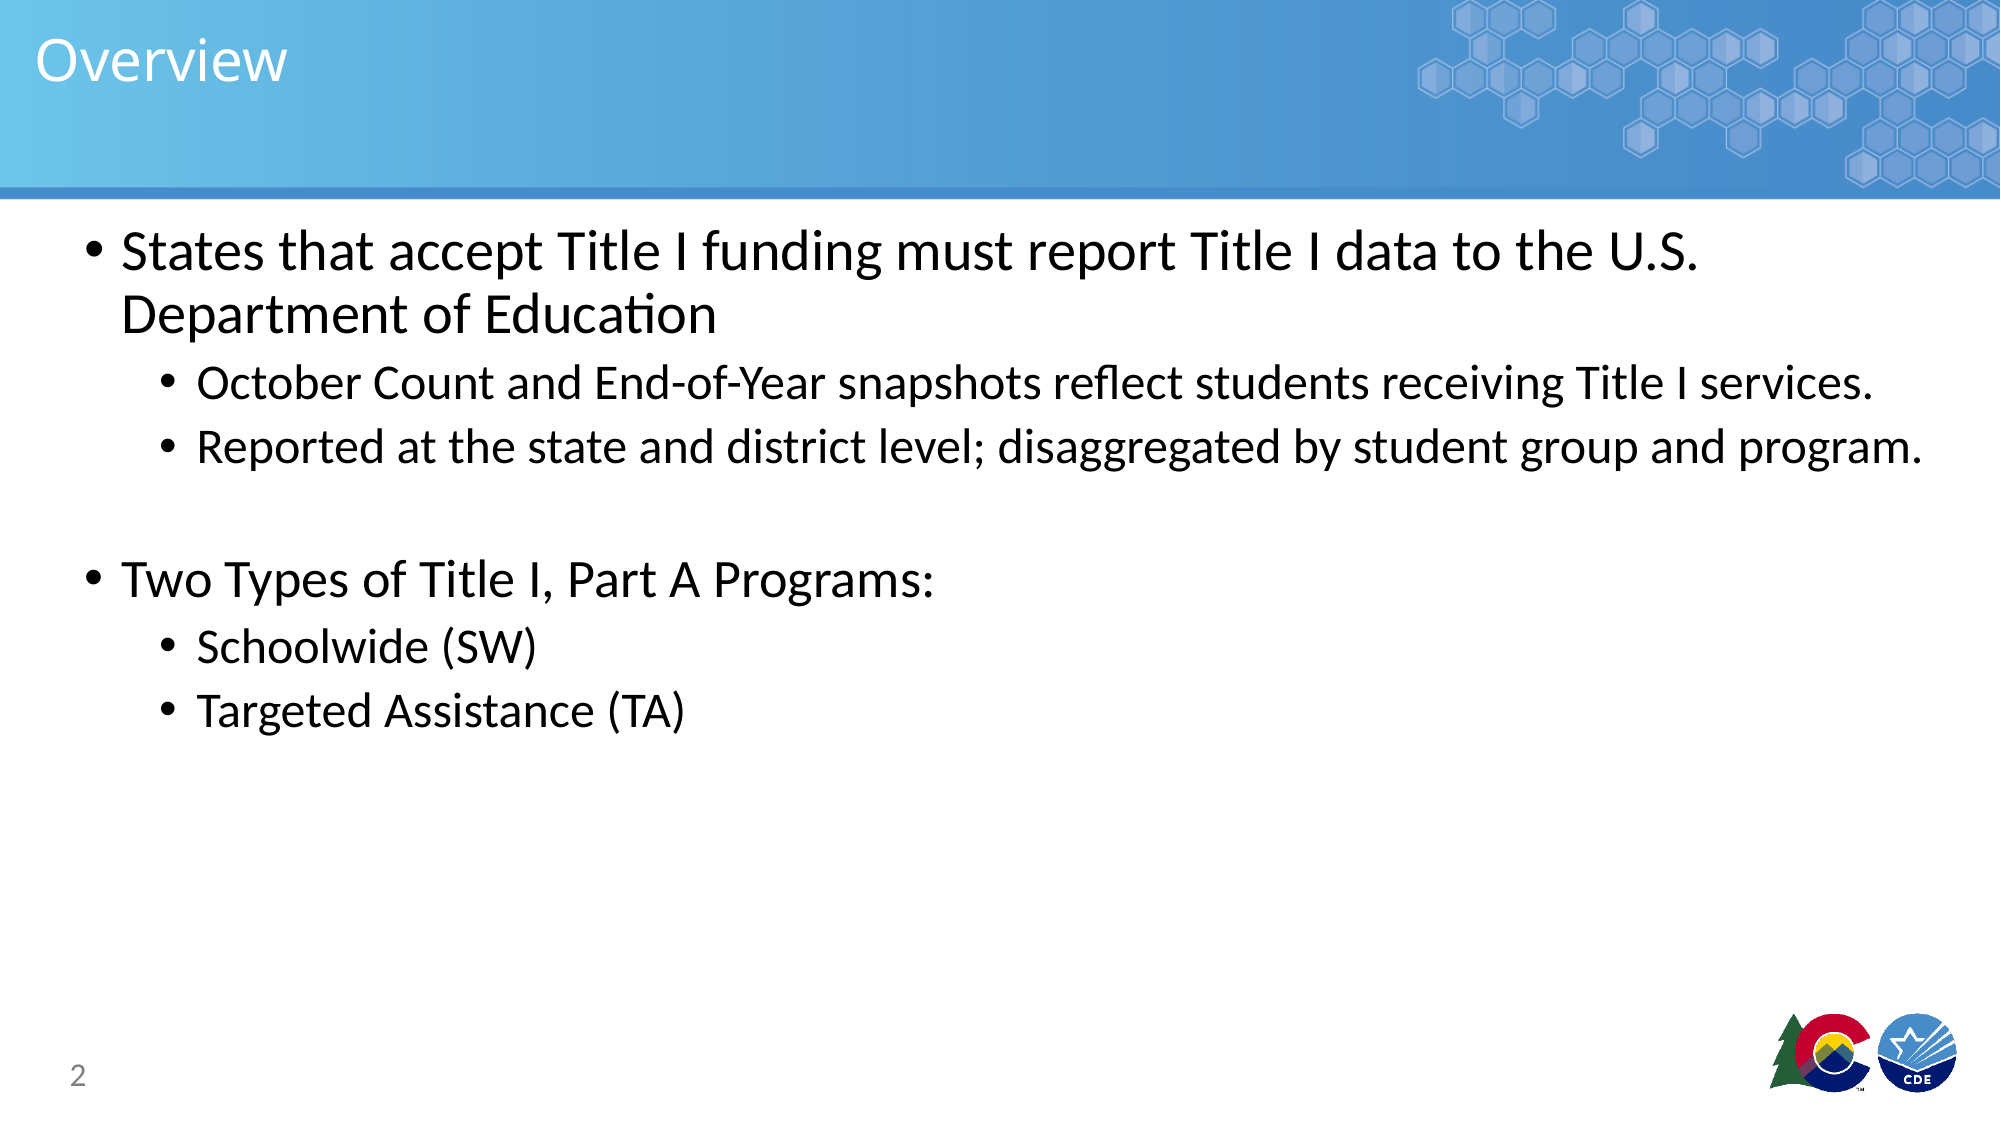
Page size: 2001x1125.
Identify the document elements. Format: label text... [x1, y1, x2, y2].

picture [1768, 1012, 1957, 1093]
list States that accept Title I funding must report Title I data to the U.S. Department of Education October Count and End-of-Year snapshots reflect students receiving Title I services. Reported at the state and district level; disaggregated by student group and program. Two Types of Title I, Part A Programs: Schoolwide (SW) Targeted Assistance (TA) [84, 220, 1950, 1027]
title Overview [34, 31, 1270, 156]
picture [0, 0, 2000, 200]
slide_number 2 [54, 1042, 505, 1103]
